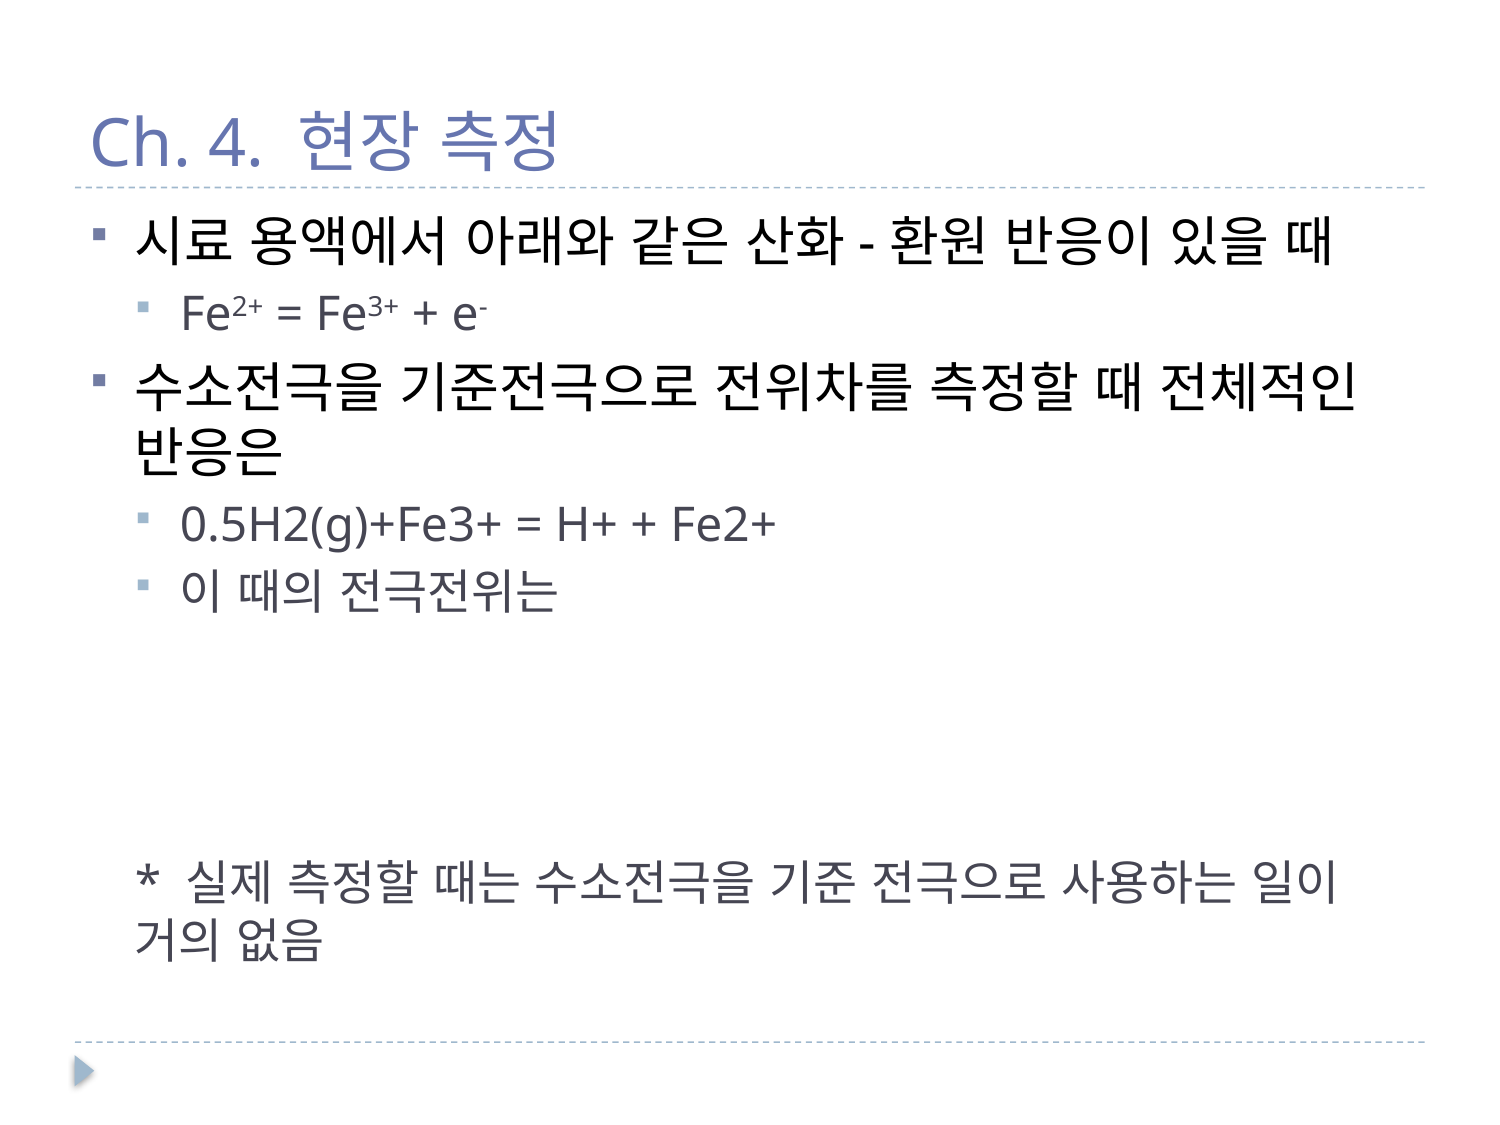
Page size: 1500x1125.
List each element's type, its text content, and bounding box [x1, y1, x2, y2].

title Ch. 4. 현장 측정 [75, 24, 1425, 188]
